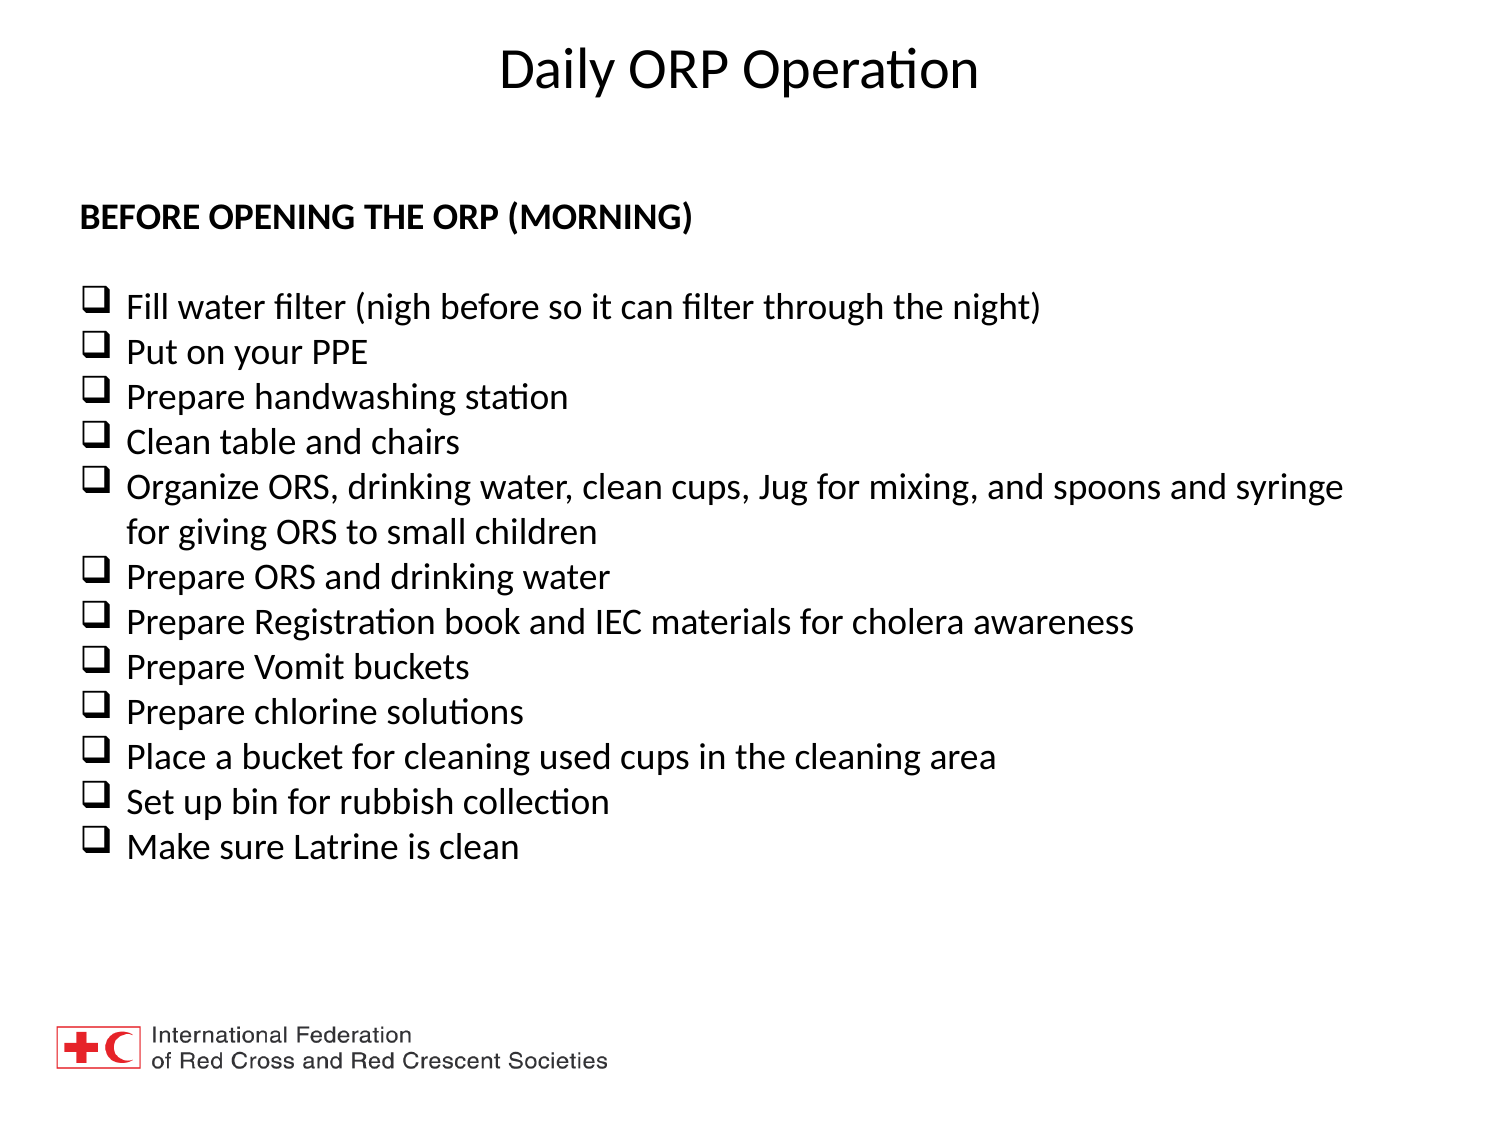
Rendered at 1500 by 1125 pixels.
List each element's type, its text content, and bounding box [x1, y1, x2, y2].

picture [52, 1022, 614, 1071]
title Daily ORP Operation [64, 0, 1415, 160]
text_box BEFORE OPENING THE ORP (MORNING) Fill water filter (nigh before so it can filter through the night) Put on your PPE Prepare handwashing station Clean table and chairs Organize ORS, drinking water, clean cups, Jug for mixing, and spoons and syringe for giving ORS to small children Prepare ORS and drinking water Prepare Registration book and IEC materials for cholera awareness Prepare Vomit buckets Prepare chlorine solutions Place a bucket for cleaning used cups in the cleaning area Set up bin for rubbish collection Make sure Latrine is clean [64, 184, 1400, 875]
